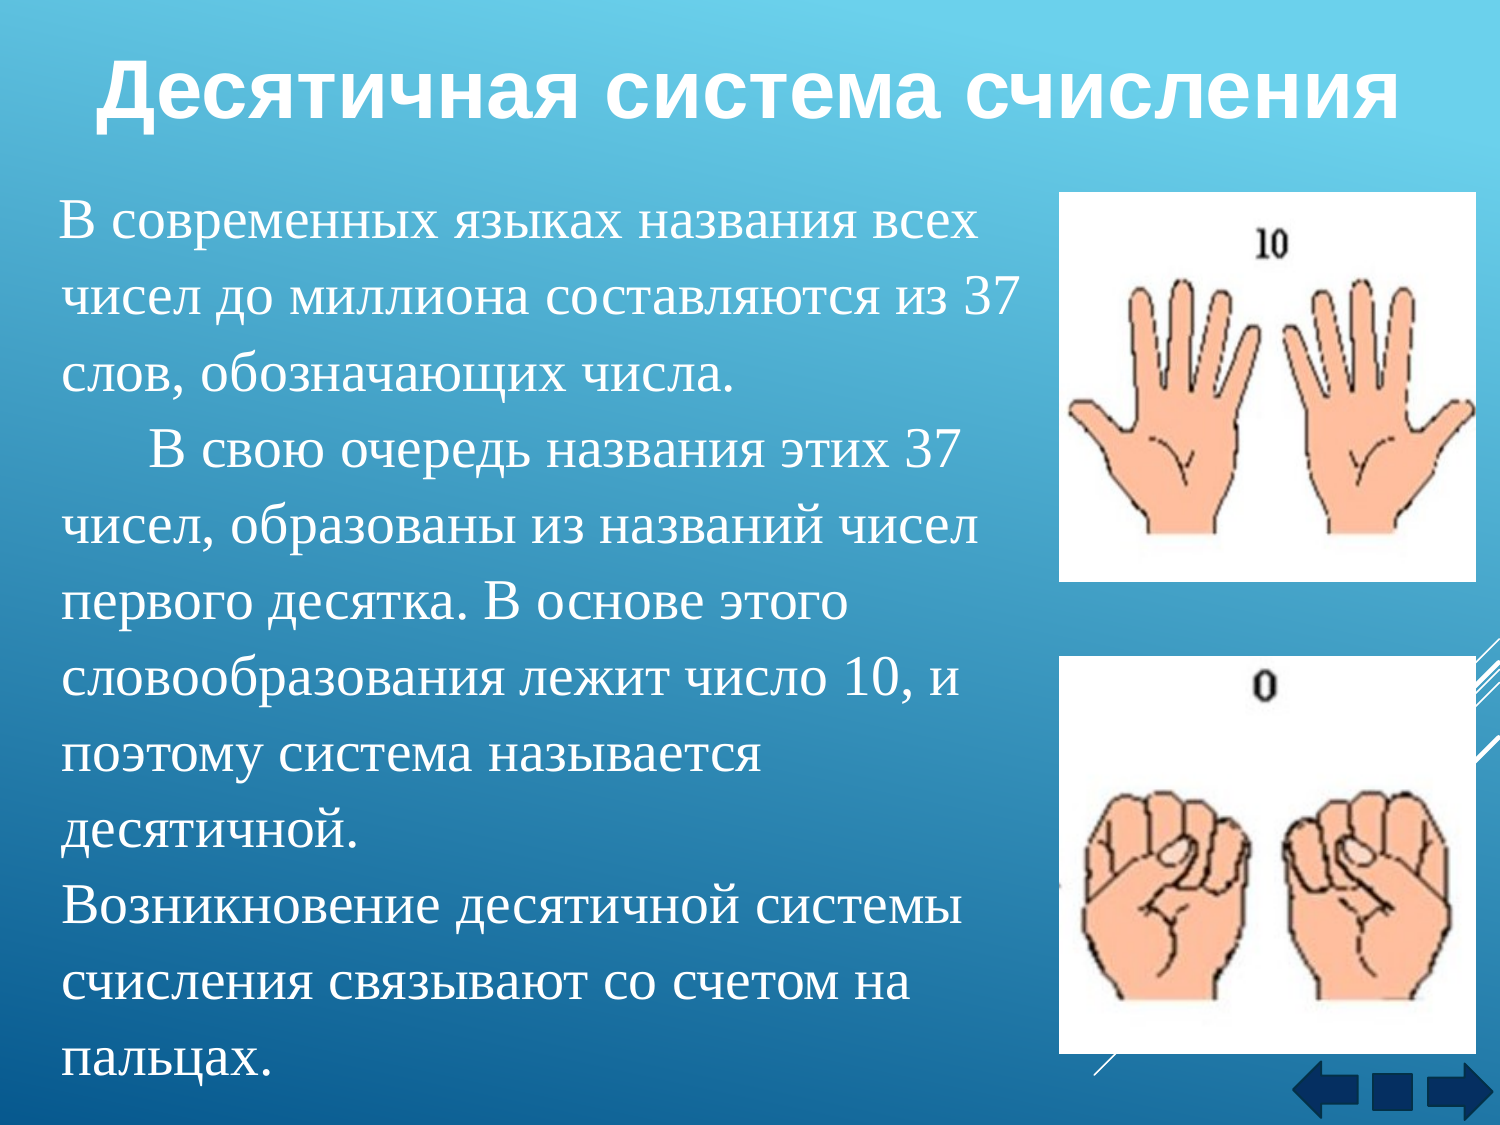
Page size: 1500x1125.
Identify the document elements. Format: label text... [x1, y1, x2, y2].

text_box [1292, 1060, 1359, 1119]
text_box Десятичная система счисления [0, 28, 1500, 343]
picture [1059, 191, 1476, 582]
list В современных языках названия всех чисел до миллиона составляются из 37 слов, обозначающих числа. В свою очередь названия этих 37 чисел, образованы из названий чисел первого десятка. В основе этого словообразования лежит число 10, и поэтому система называется десятичной. Возникновение десятичной системы счисления связывают со счетом на пальцах. [0, 343, 1061, 1100]
picture [1059, 656, 1476, 1054]
text_box [1372, 1073, 1413, 1111]
text_box [1427, 1062, 1494, 1121]
